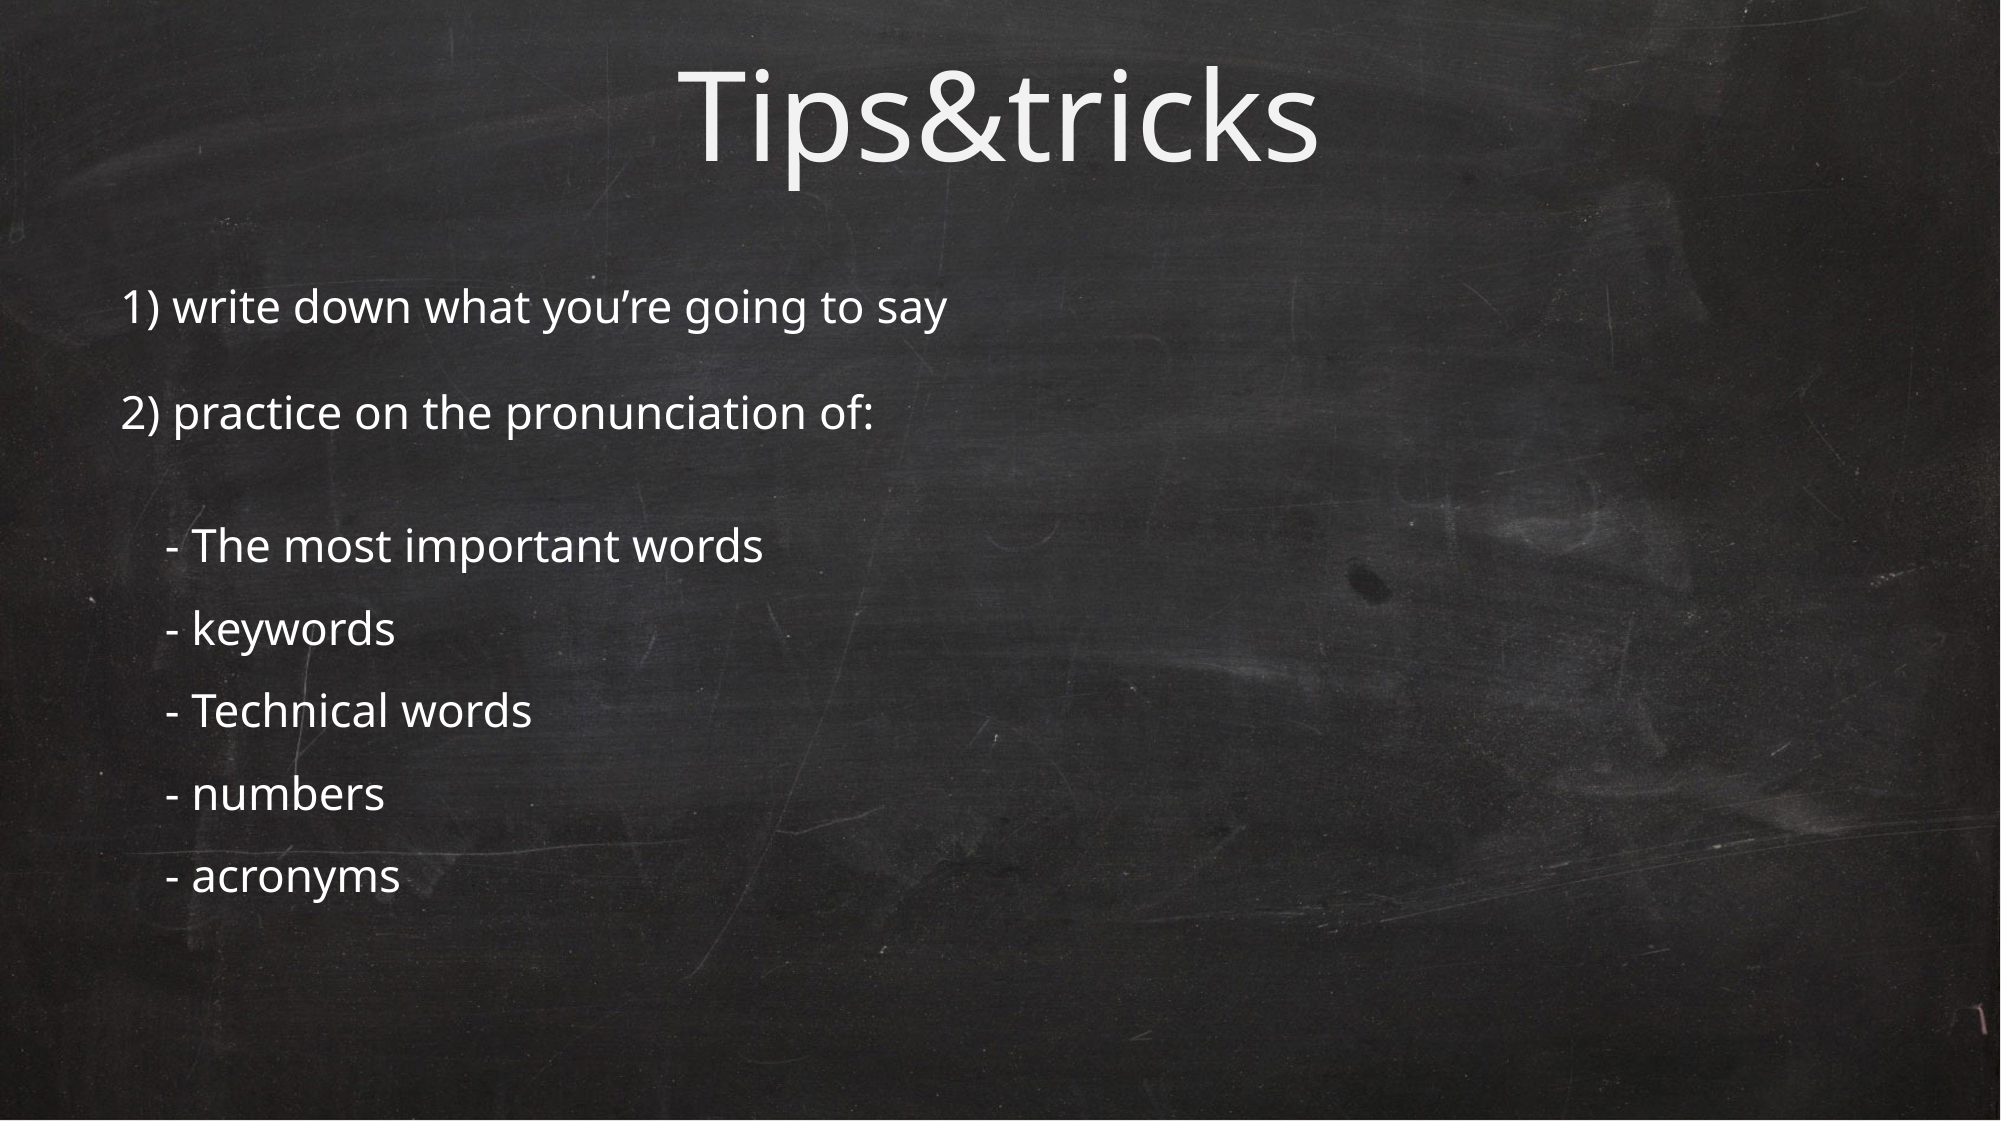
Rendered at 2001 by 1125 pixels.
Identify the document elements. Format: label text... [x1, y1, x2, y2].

text_box - The most important words - keywords - Technical words - numbers - acronyms [149, 482, 1959, 910]
text_box 1) write down what you’re going to say [105, 270, 1914, 341]
title Tips&tricks [60, 28, 1940, 197]
picture [0, 0, 2001, 1125]
text_box 2) practice on the pronunciation of: [105, 376, 1020, 447]
